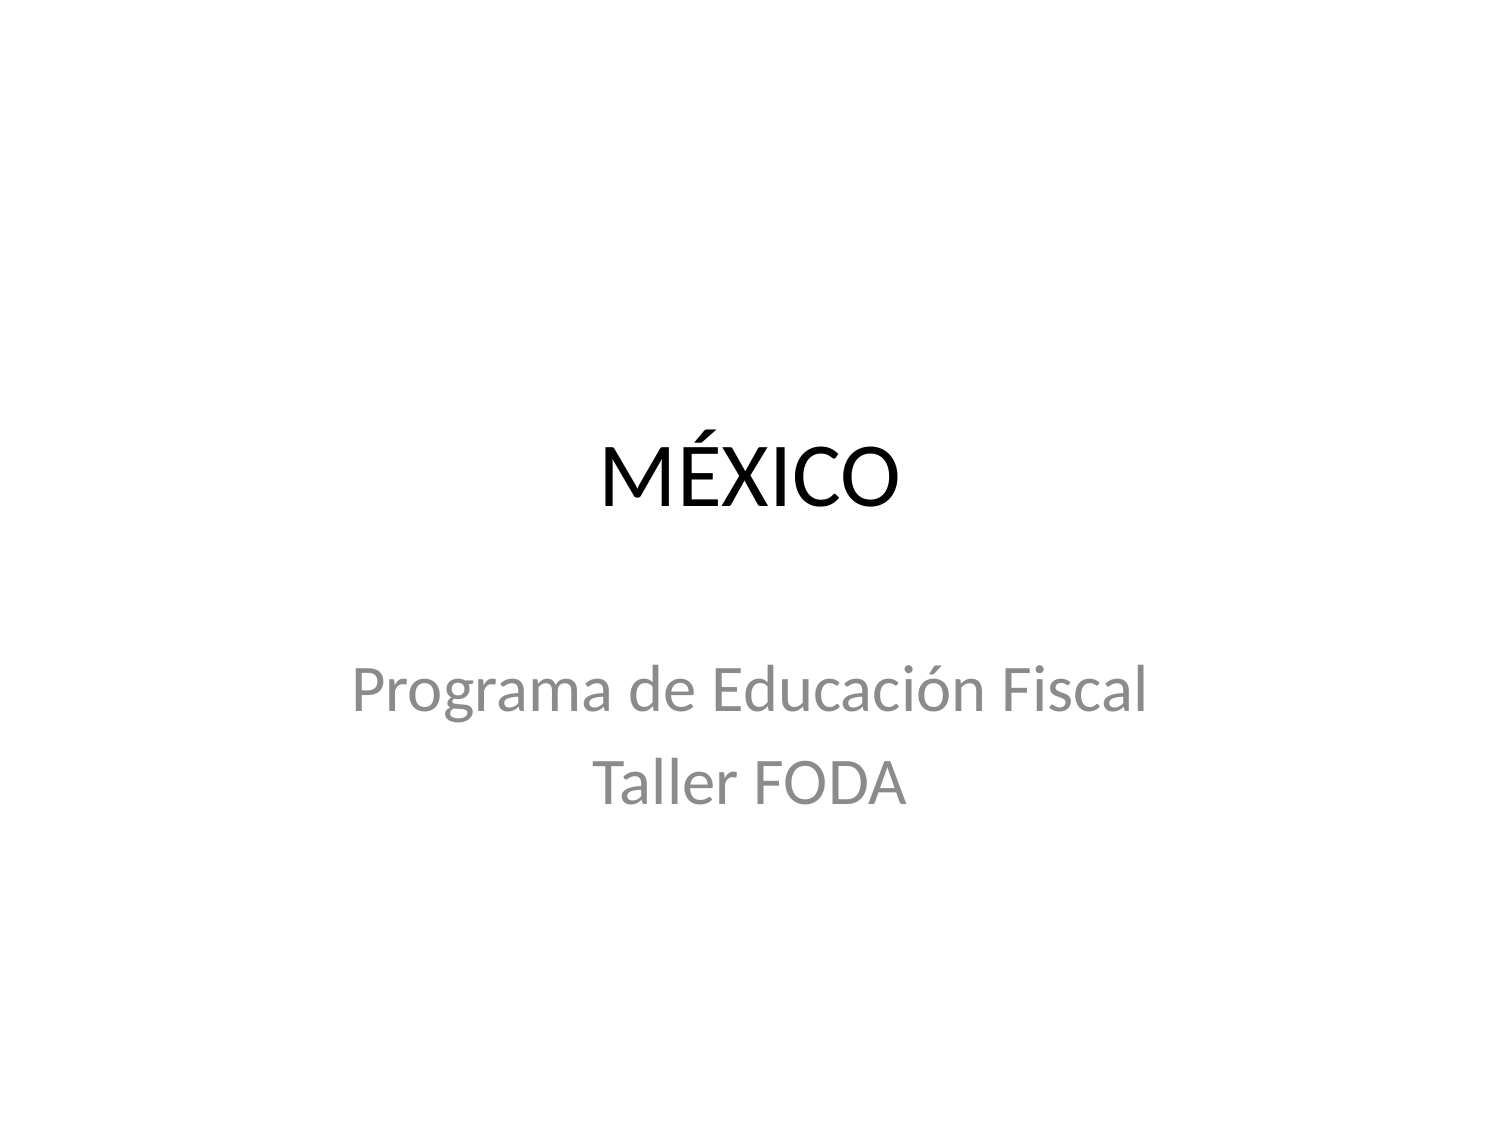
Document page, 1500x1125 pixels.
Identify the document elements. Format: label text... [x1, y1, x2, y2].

title MÉXICO [112, 349, 1388, 591]
subtitle Programa de Educación Fiscal Taller FODA [225, 637, 1275, 925]
